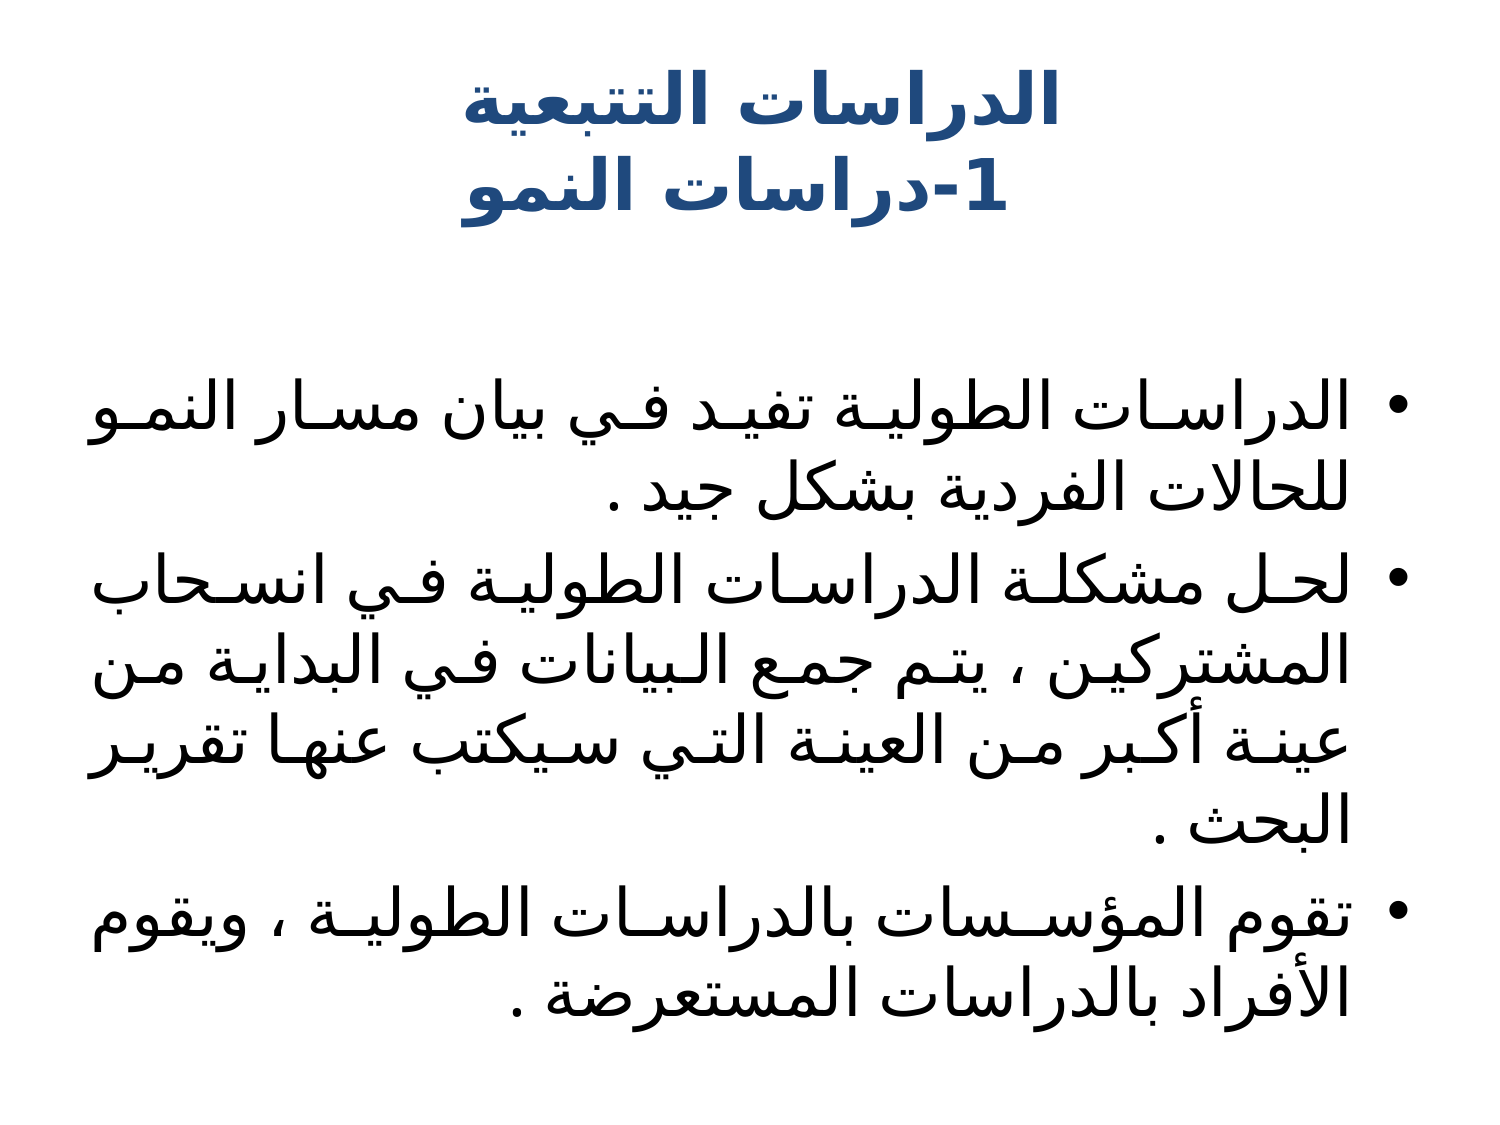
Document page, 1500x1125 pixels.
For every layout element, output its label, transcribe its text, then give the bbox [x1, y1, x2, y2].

list الدراسات الطولية تفيد في بيان مسار النمو للحالات الفردية بشكل جيد . لحل مشكلة الدراسات الطولية في انسحاب المشتركين ، يتم جمع البيانات في البداية من عينة أكبر من العينة التي سيكتب عنها تقرير البحث . تقوم المؤسسات بالدراسات الطولية ، ويقوم الأفراد بالدراسات المستعرضة . [75, 262, 1425, 1005]
title الدراسات التتبعية 1-دراسات النمو [75, 45, 1425, 233]
